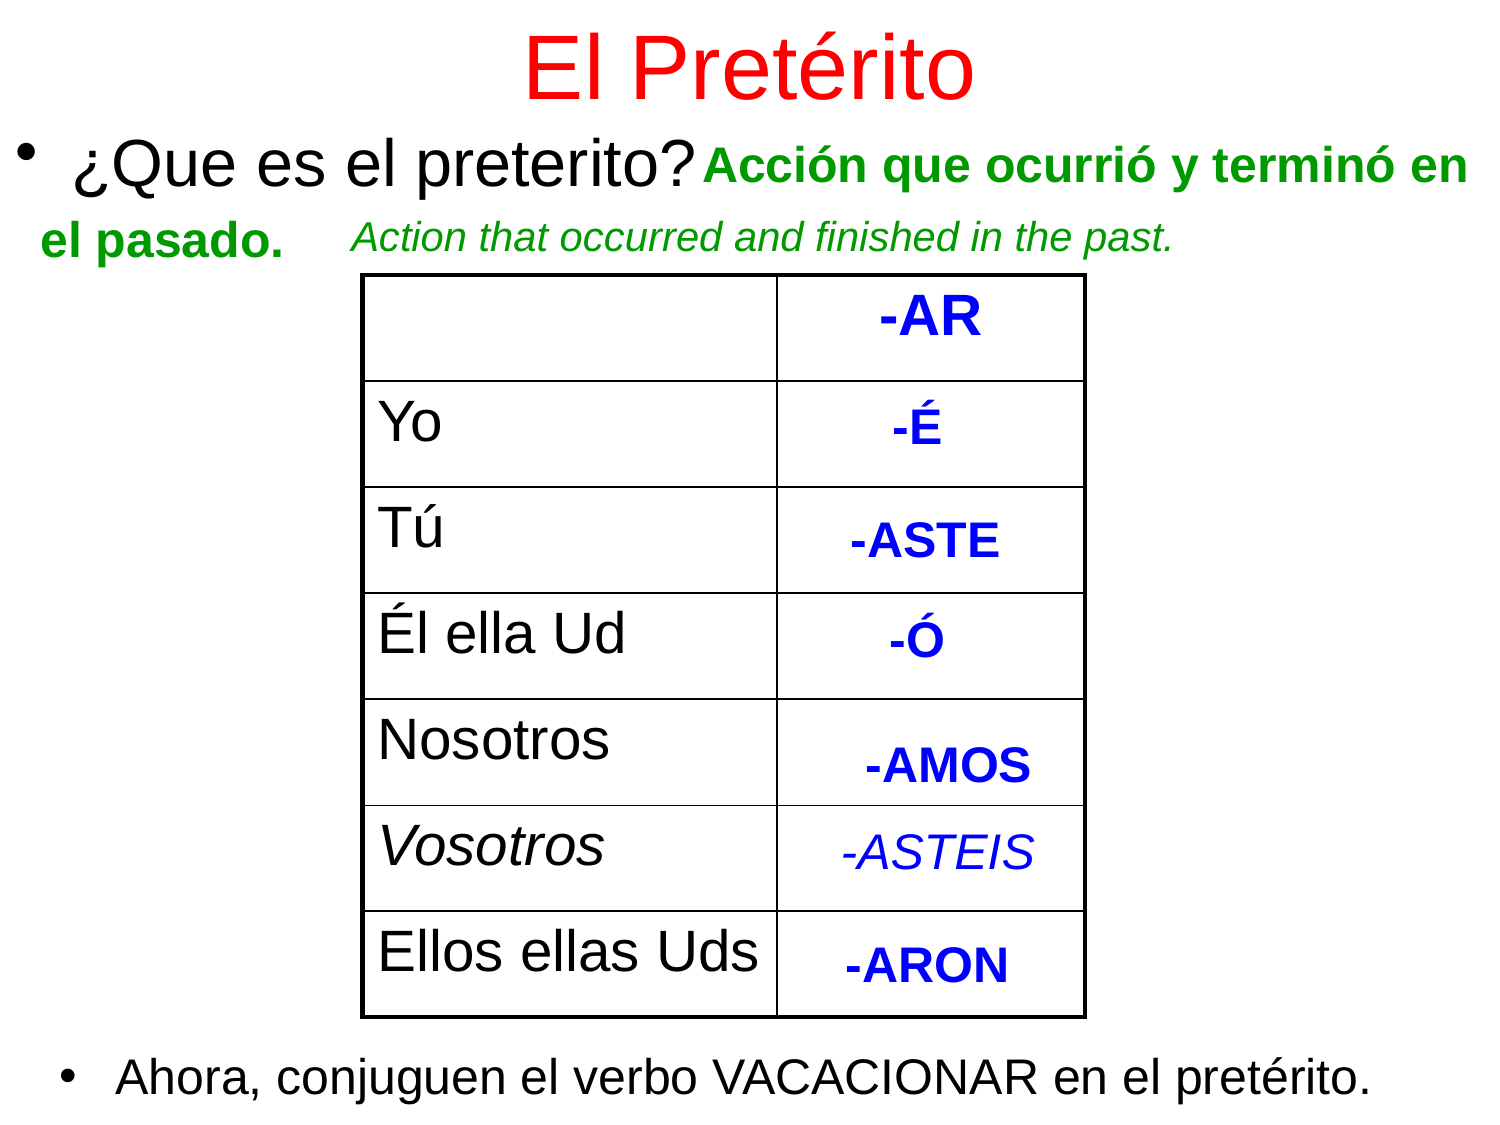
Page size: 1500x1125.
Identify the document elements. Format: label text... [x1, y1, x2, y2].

table_cell Nosotros [365, 700, 776, 805]
table_cell Él ella Ud [365, 594, 776, 698]
text_box -ASTE [836, 499, 1016, 575]
table_cell [778, 806, 1083, 910]
text_box -ASTEIS [825, 812, 1050, 888]
title El Pretérito [75, 0, 1425, 112]
table_cell [778, 382, 1083, 486]
table_cell Ellos ellas Uds [365, 912, 776, 1015]
table_cell [778, 594, 1083, 698]
table_cell Tú [365, 488, 776, 592]
text_box -AMOS [850, 724, 1048, 800]
text_box el pasado. [25, 199, 300, 275]
text_box -ARON [831, 924, 1025, 1000]
text_box Ahora, conjuguen el verbo VACACIONAR en el pretérito. [44, 1037, 1403, 1113]
text_box -Ó [875, 599, 961, 675]
text_box -É [877, 387, 958, 463]
list ¿Que es el preterito? [0, 112, 1500, 913]
text_box Acción que ocurrió y terminó en [687, 124, 1484, 200]
table_header [365, 277, 776, 380]
table_cell Vosotros [365, 806, 776, 910]
text_box Action that occurred and finished in the past. [336, 202, 1190, 267]
table_header -AR [778, 277, 1083, 380]
table_cell Yo [365, 382, 776, 486]
table_cell [778, 700, 1083, 805]
table_cell [778, 912, 1083, 1015]
table_cell [778, 488, 1083, 592]
